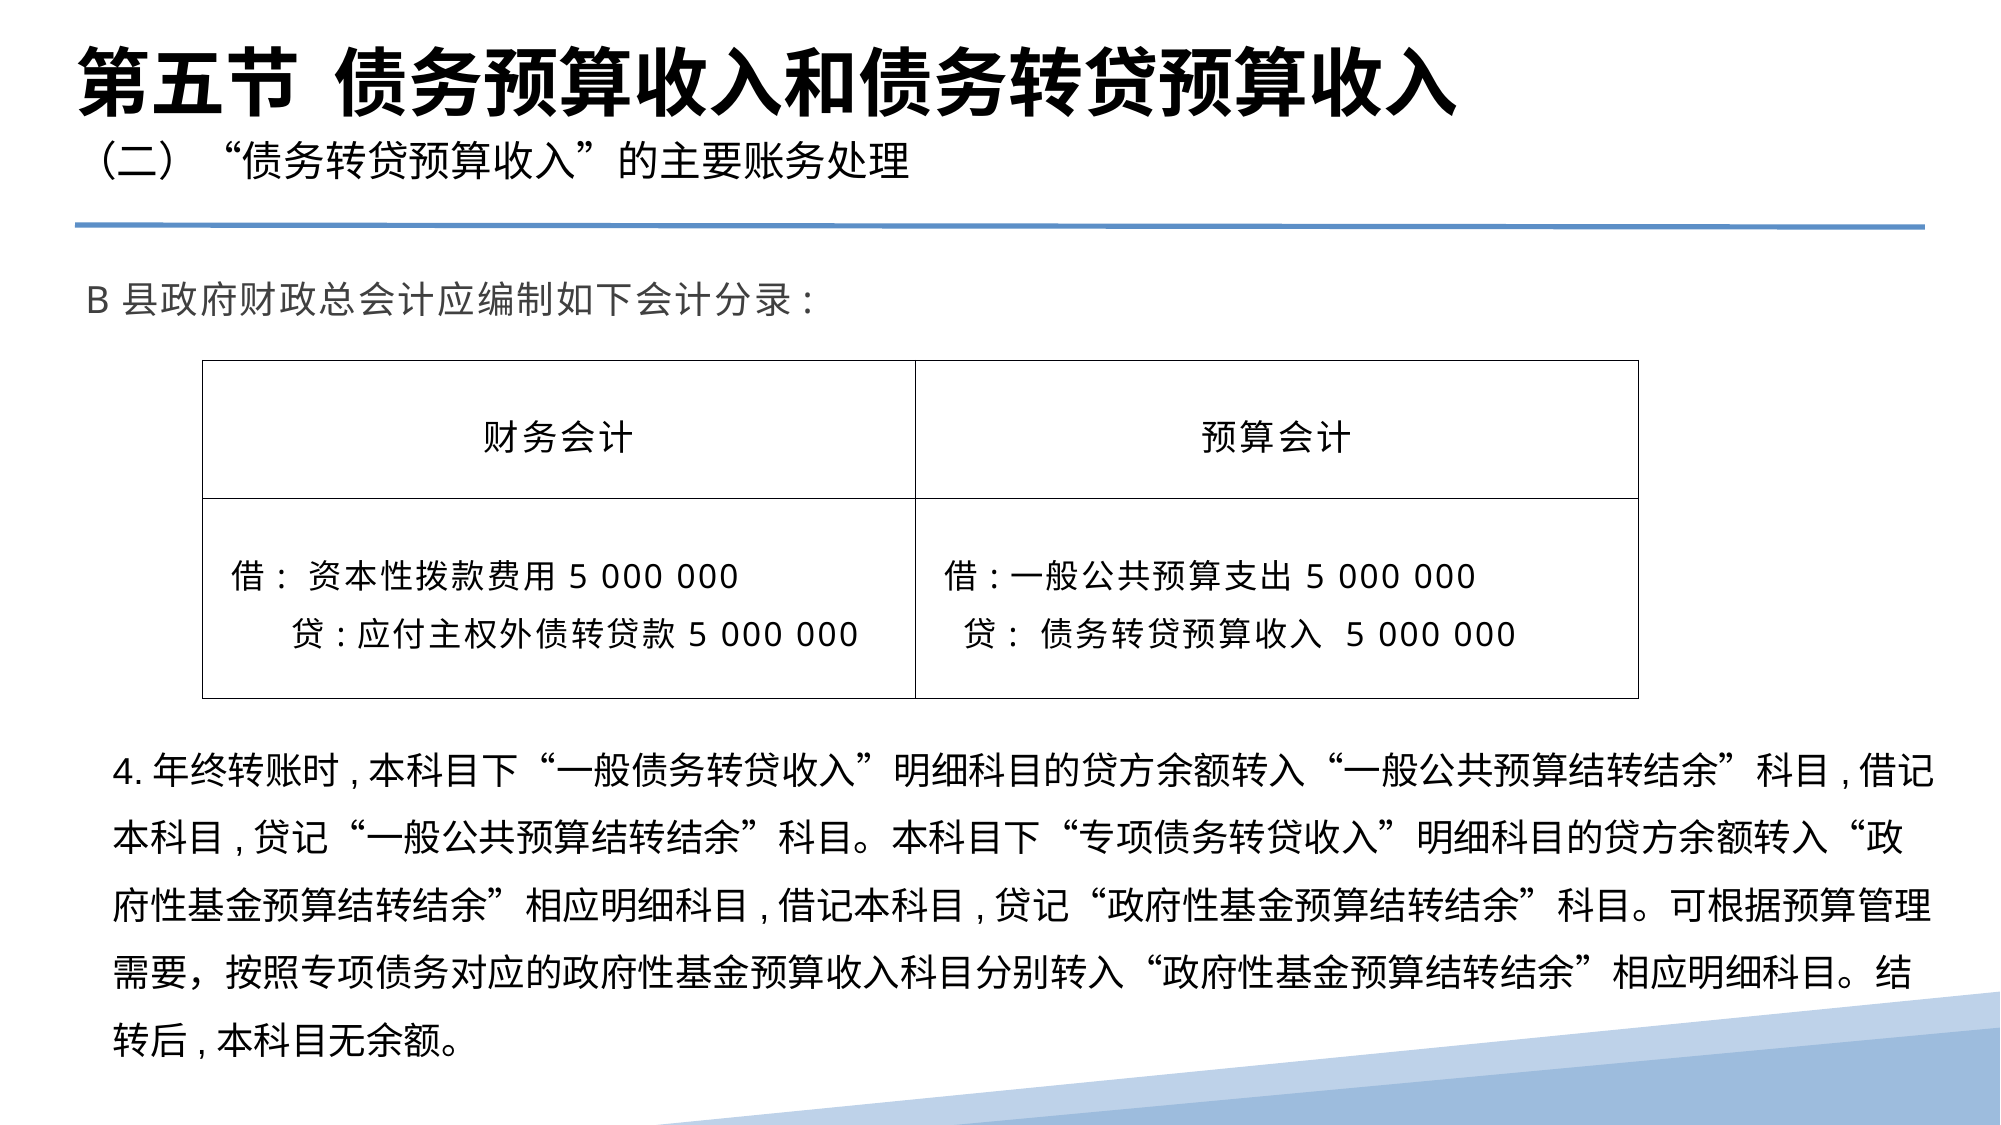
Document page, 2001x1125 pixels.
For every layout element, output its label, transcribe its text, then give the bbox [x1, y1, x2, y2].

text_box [656, 991, 2000, 1125]
table_cell 借: 资本性拨款费用5 000 000 贷:应付主权外债转贷款5 000 000 [203, 499, 915, 698]
text_box B县政府财政总会计应编制如下会计分录: [75, 252, 1925, 400]
text_box 4.年终转账时,本科目下“一般债务转贷收入”明细科目的贷方余额转入“一般公共预算结转结余”科目,借记本科目,贷记“一般公共预算结转结余”科目。本科目下“专项债务转贷收入”明细科目的贷方余额转入“政府性基金预算结转结余”相应明细科目,借记本科目,贷记“政府性基金预算结转结余”科目。可根据预算管理需要，按照专项债务对应的政府性基金预算收入科目分别转入“政府性基金预算结转结余”相应明细科目。结转后,本科目无余额。 [97, 716, 1952, 1049]
text_box （二）“债务转贷预算收入”的主要账务处理 [75, 124, 1925, 200]
table_header 预算会计 [916, 361, 1638, 498]
table_header 财务会计 [203, 361, 915, 498]
text_box 第五节 债务预算收入和债务转贷预算收入 [75, 24, 1925, 124]
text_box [74, 224, 1925, 228]
table_cell 借:一般公共预算支出5 000 000 贷: 债务转贷预算收入 5 000 000 [916, 499, 1638, 698]
